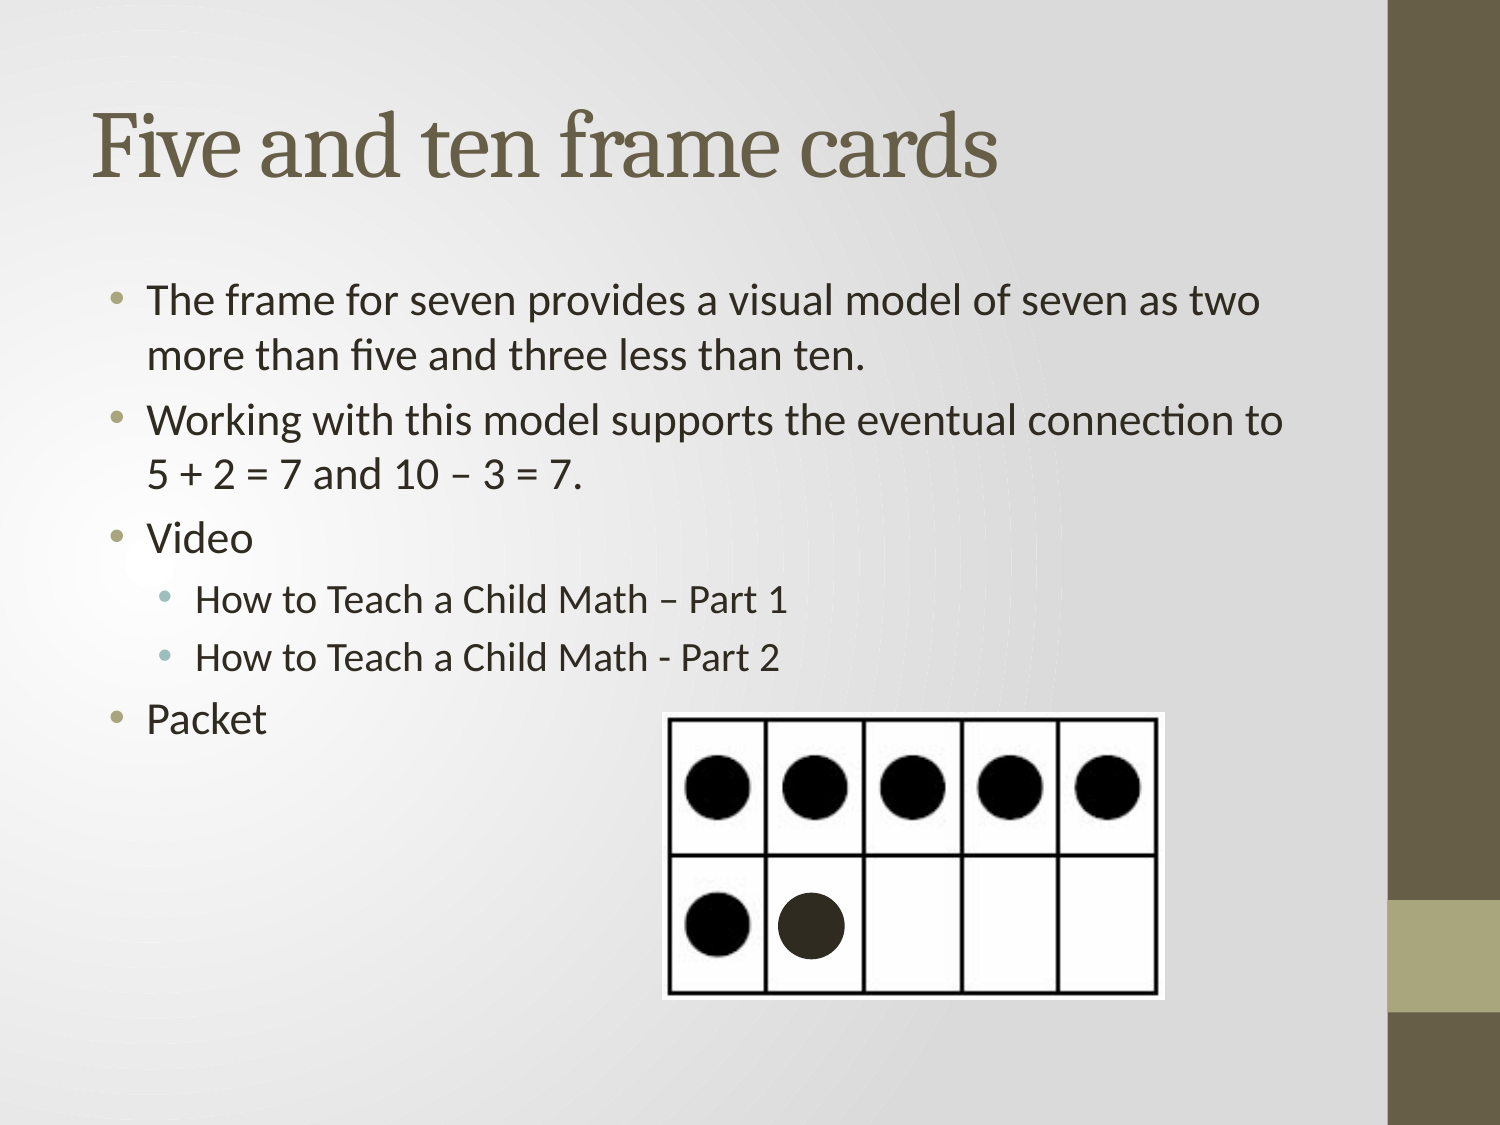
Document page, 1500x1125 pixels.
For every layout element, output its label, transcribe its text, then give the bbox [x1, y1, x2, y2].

picture [661, 711, 1165, 1001]
list The frame for seven provides a visual model of seven as two more than five and three less than ten. Working with this model supports the eventual connection to 5 + 2 = 7 and 10 – 3 = 7. Video How to Teach a Child Math – Part 1 How to Teach a Child Math - Part 2 Packet [74, 262, 1326, 1051]
title Five and ten frame cards [75, 45, 1325, 233]
